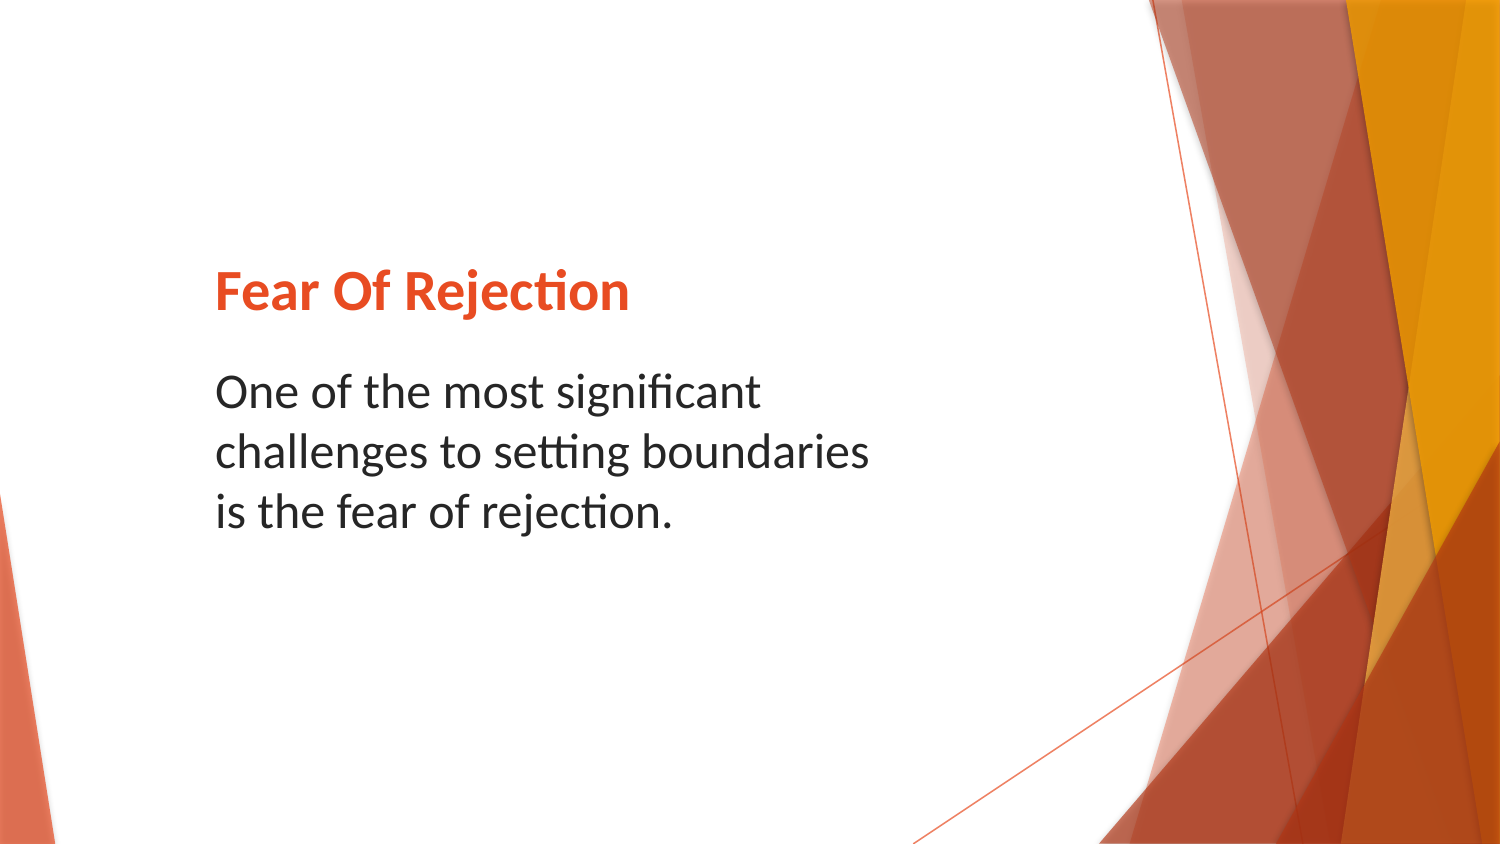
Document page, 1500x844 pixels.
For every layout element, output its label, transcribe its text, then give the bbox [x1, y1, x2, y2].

title Fear Of Rejection [200, 244, 1258, 344]
list One of the most significant challenges to setting boundaries is the fear of rejection. [200, 351, 892, 777]
